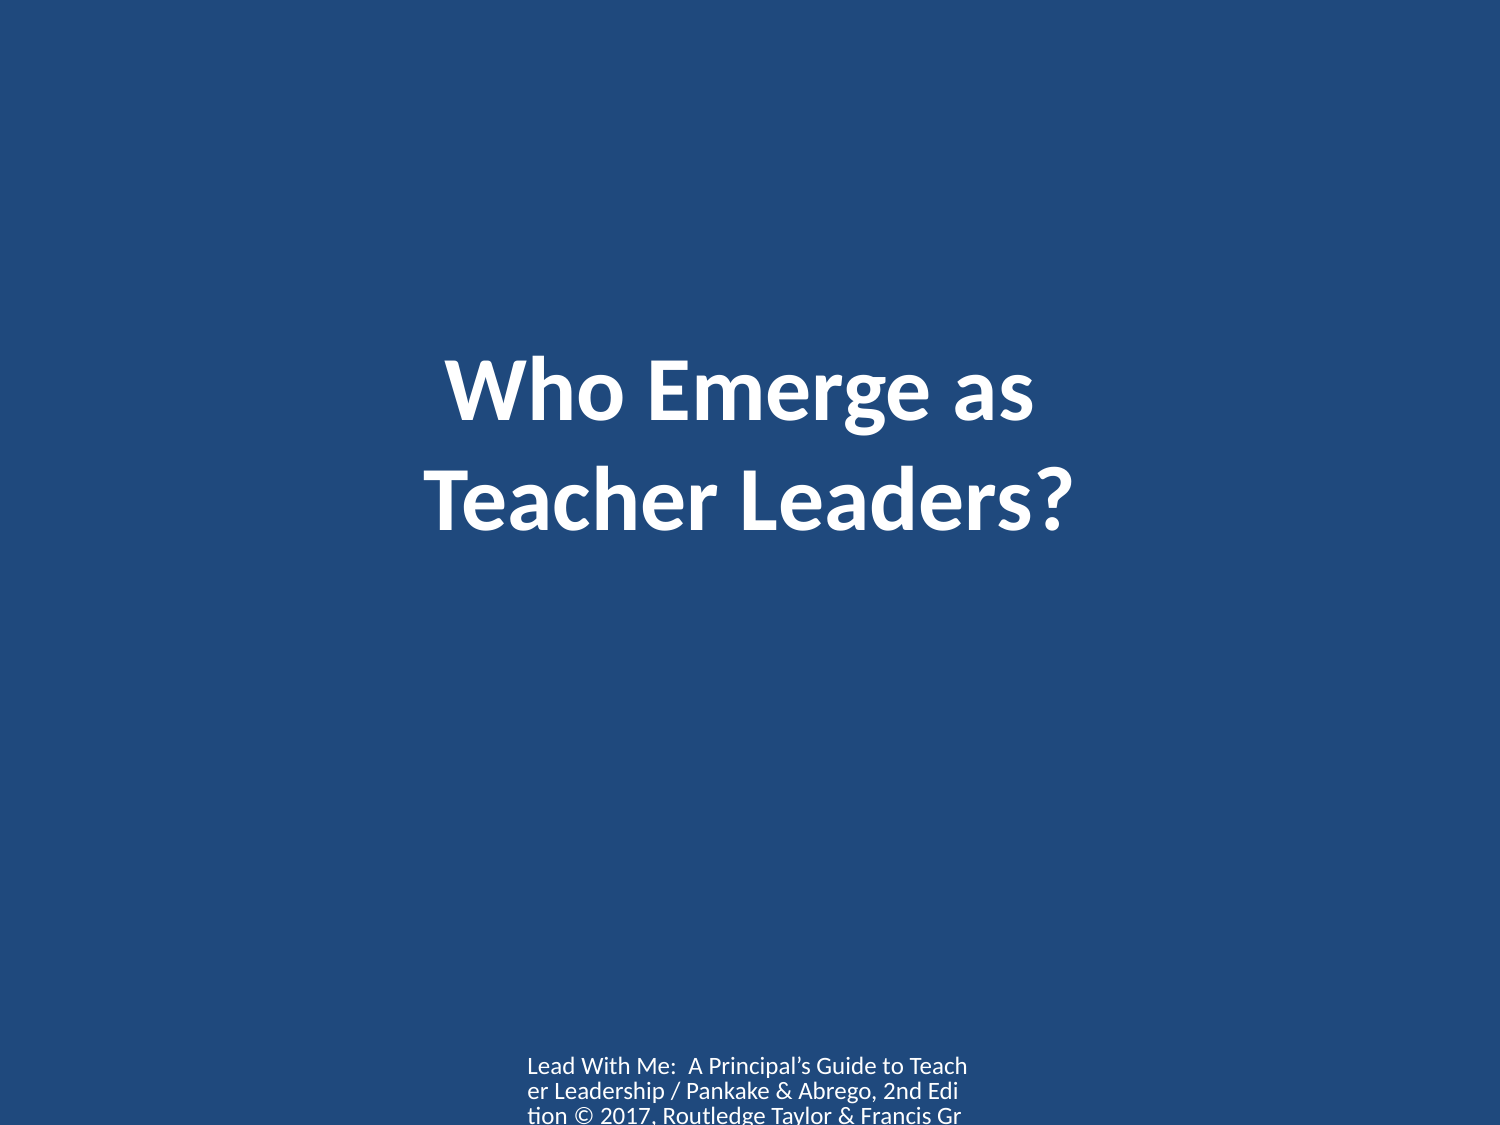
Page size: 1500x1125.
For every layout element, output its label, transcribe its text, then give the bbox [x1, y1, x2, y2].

title Who Emerge as Teacher Leaders? [75, 45, 1425, 943]
footer Lead With Me: A Principal’s Guide to Teacher Leadership / Pankake & Abrego, 2nd Edition © 2017, Routledge Taylor & Francis Group [512, 1034, 988, 1095]
